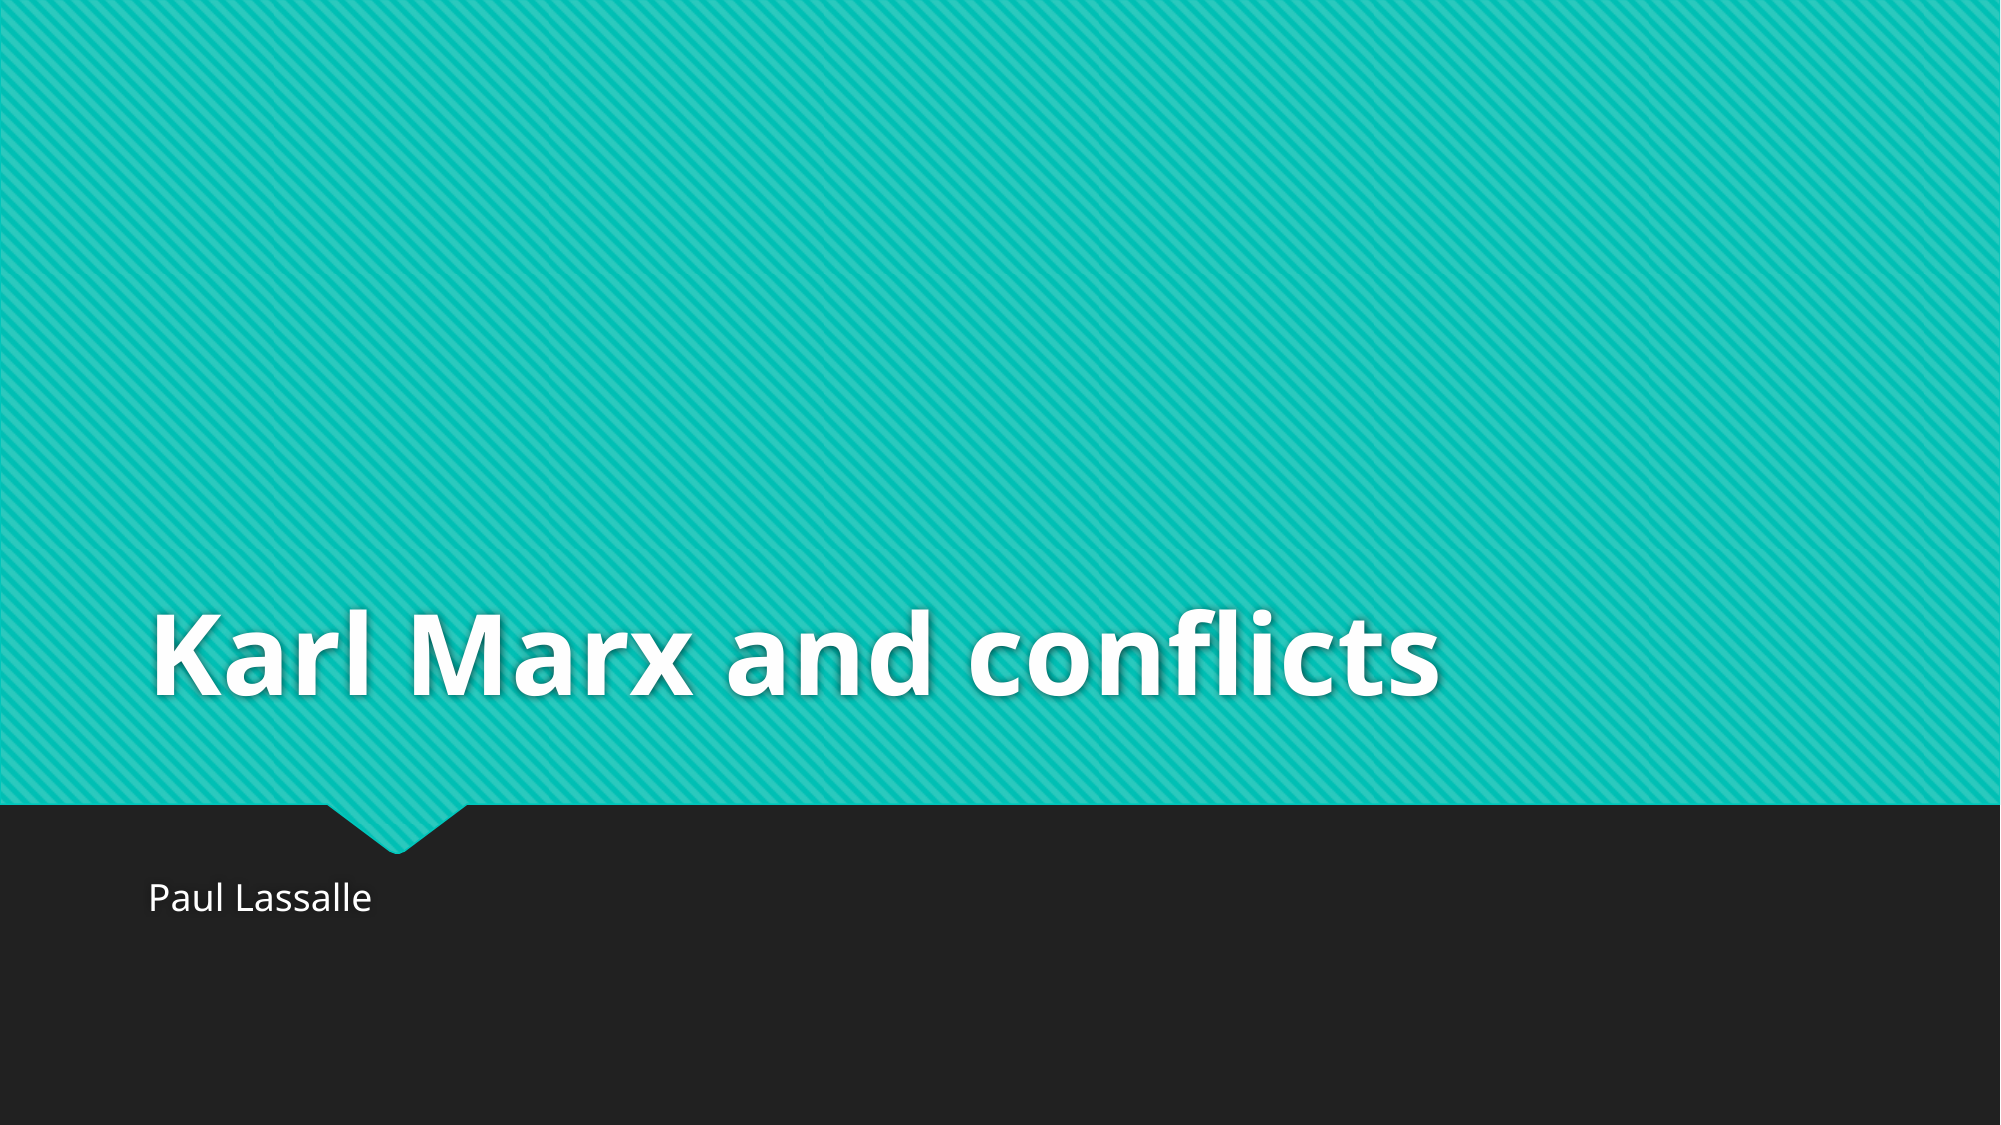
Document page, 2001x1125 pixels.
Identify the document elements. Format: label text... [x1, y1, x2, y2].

title Karl Marx and conflicts [132, 237, 1868, 726]
subtitle Paul Lassalle [132, 866, 1868, 938]
